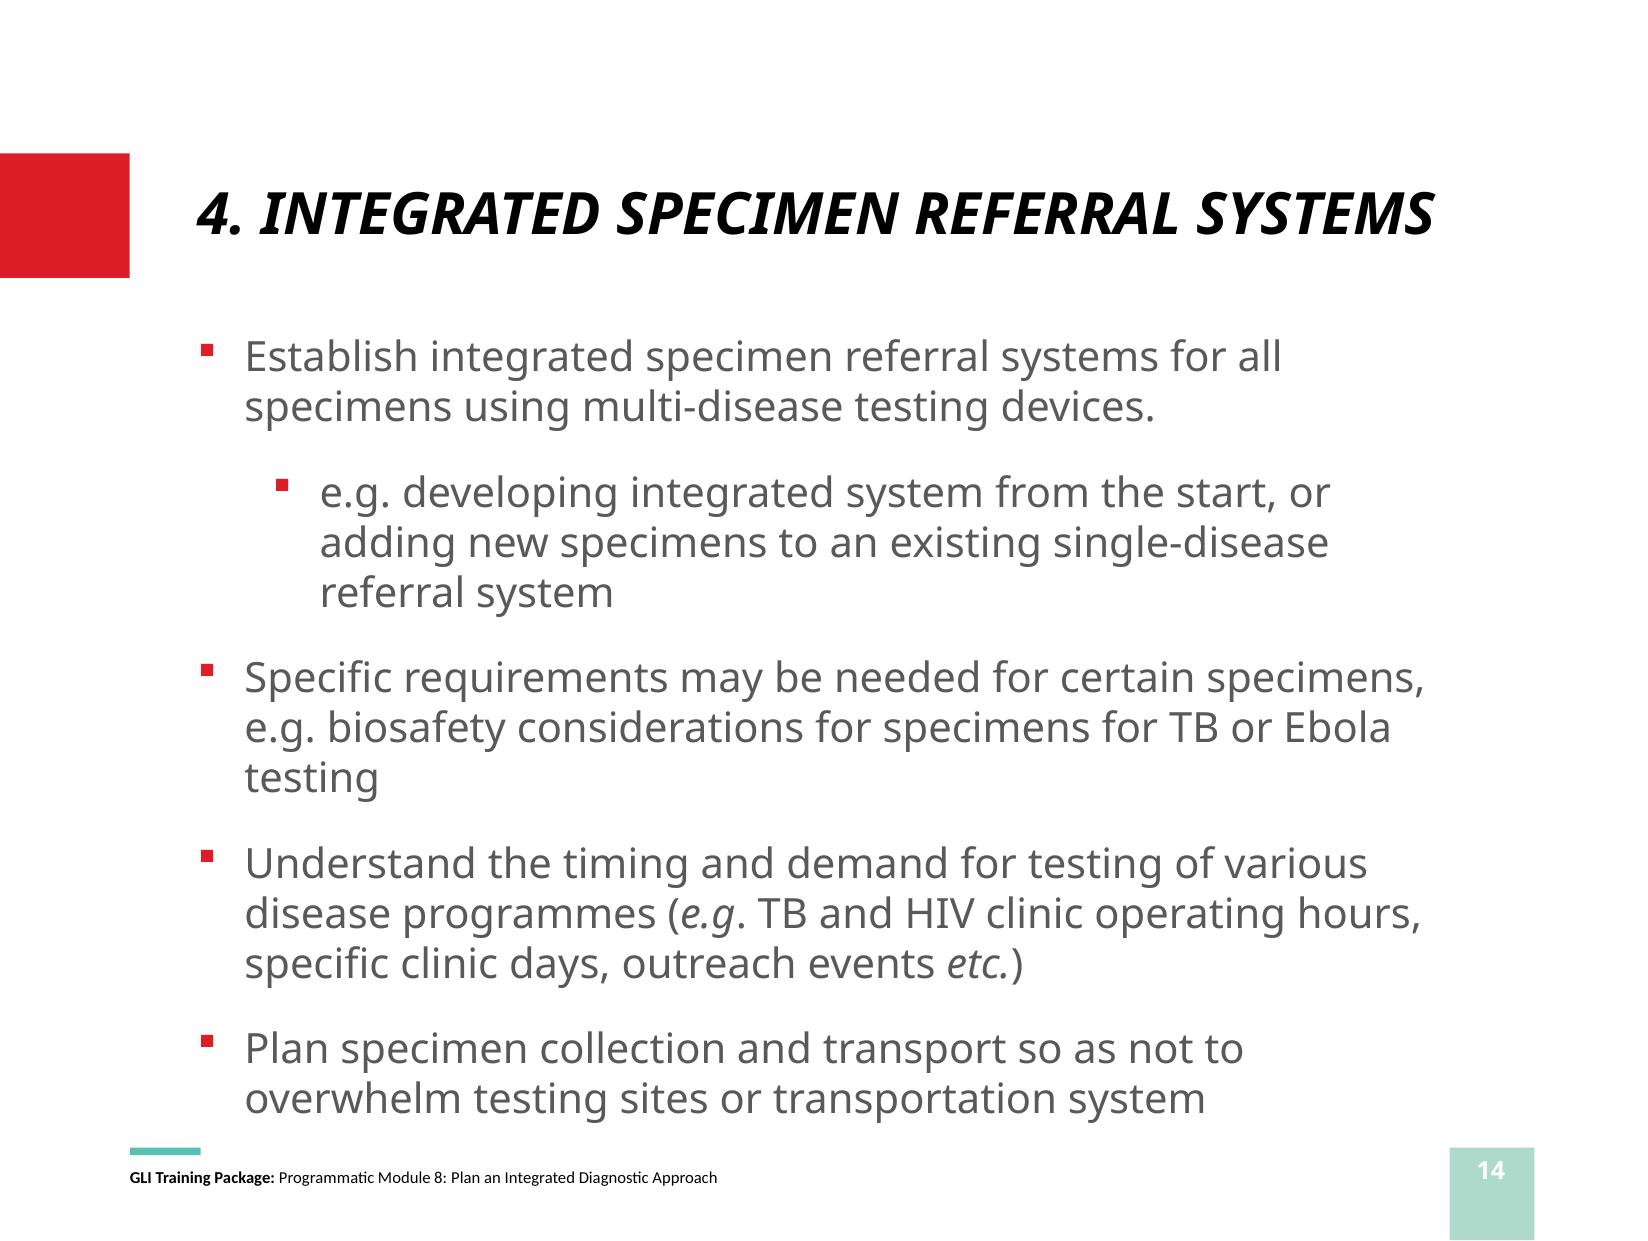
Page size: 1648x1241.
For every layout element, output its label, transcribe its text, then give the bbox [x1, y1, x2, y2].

title 4. INTEGRATED SPECIMEN REFERRAL SYSTEMS [197, 153, 1574, 278]
list Establish integrated specimen referral systems for all specimens using multi-disease testing devices. e.g. developing integrated system from the start, or adding new specimens to an existing single-disease referral system Specific requirements may be needed for certain specimens, e.g. biosafety considerations for specimens for TB or Ebola testing Understand the timing and demand for testing of various disease programmes (e.g. TB and HIV clinic operating hours, specific clinic days, outreach events etc.) Plan specimen collection and transport so as not to overwhelm testing sites or transportation system [197, 330, 1450, 1087]
